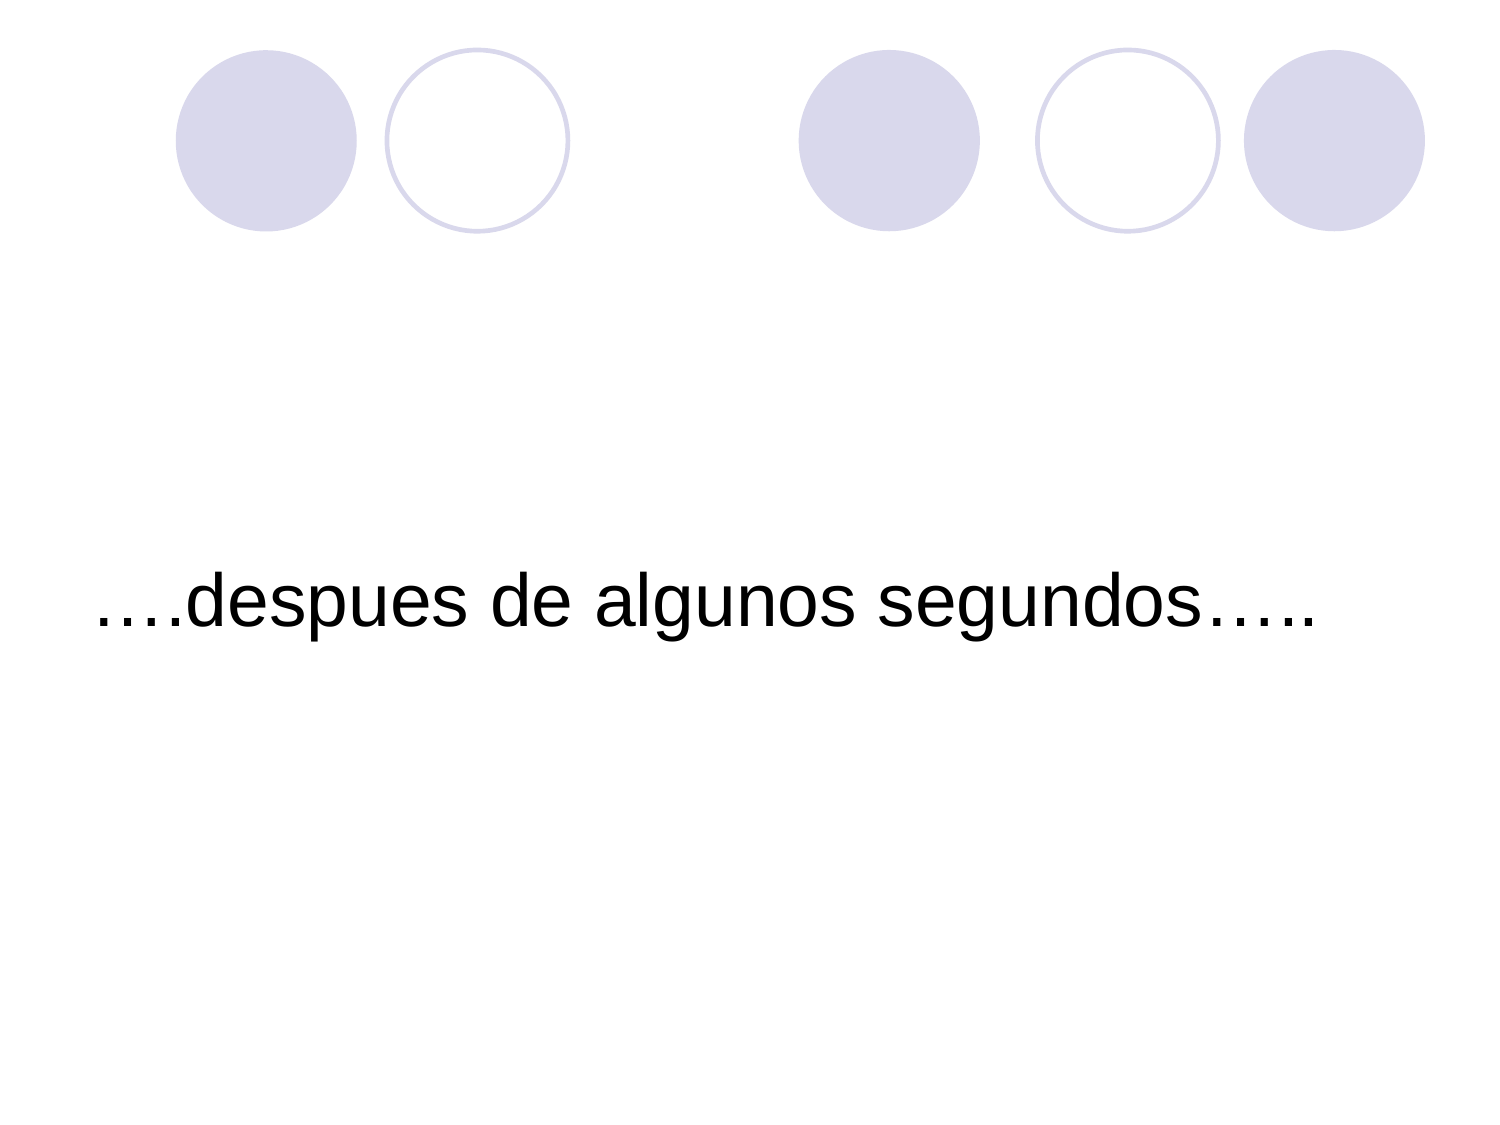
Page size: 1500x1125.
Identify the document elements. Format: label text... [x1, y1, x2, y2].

list ….despues de algunos segundos….. [74, 262, 1426, 1006]
